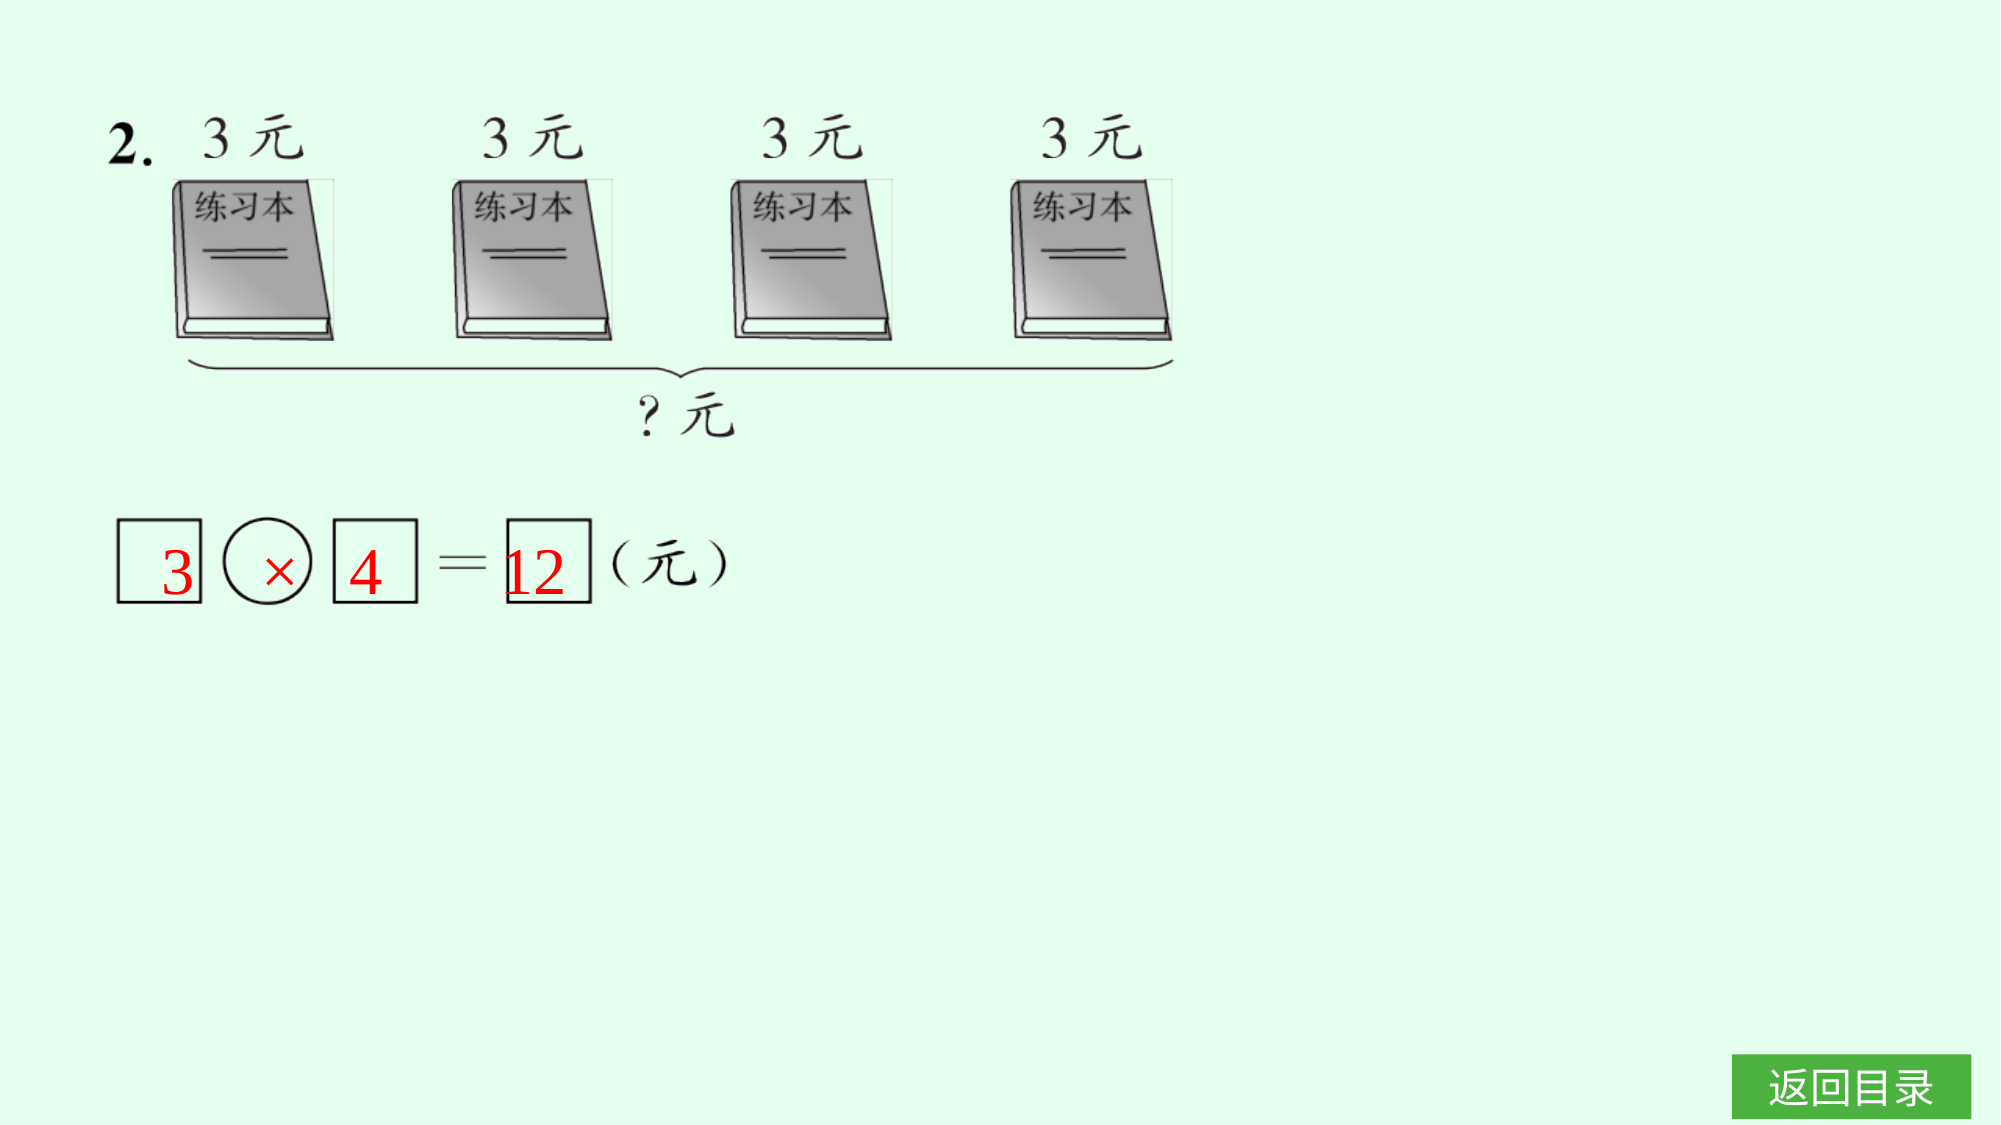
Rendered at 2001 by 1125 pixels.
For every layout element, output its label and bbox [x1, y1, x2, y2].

picture [83, 96, 1406, 629]
